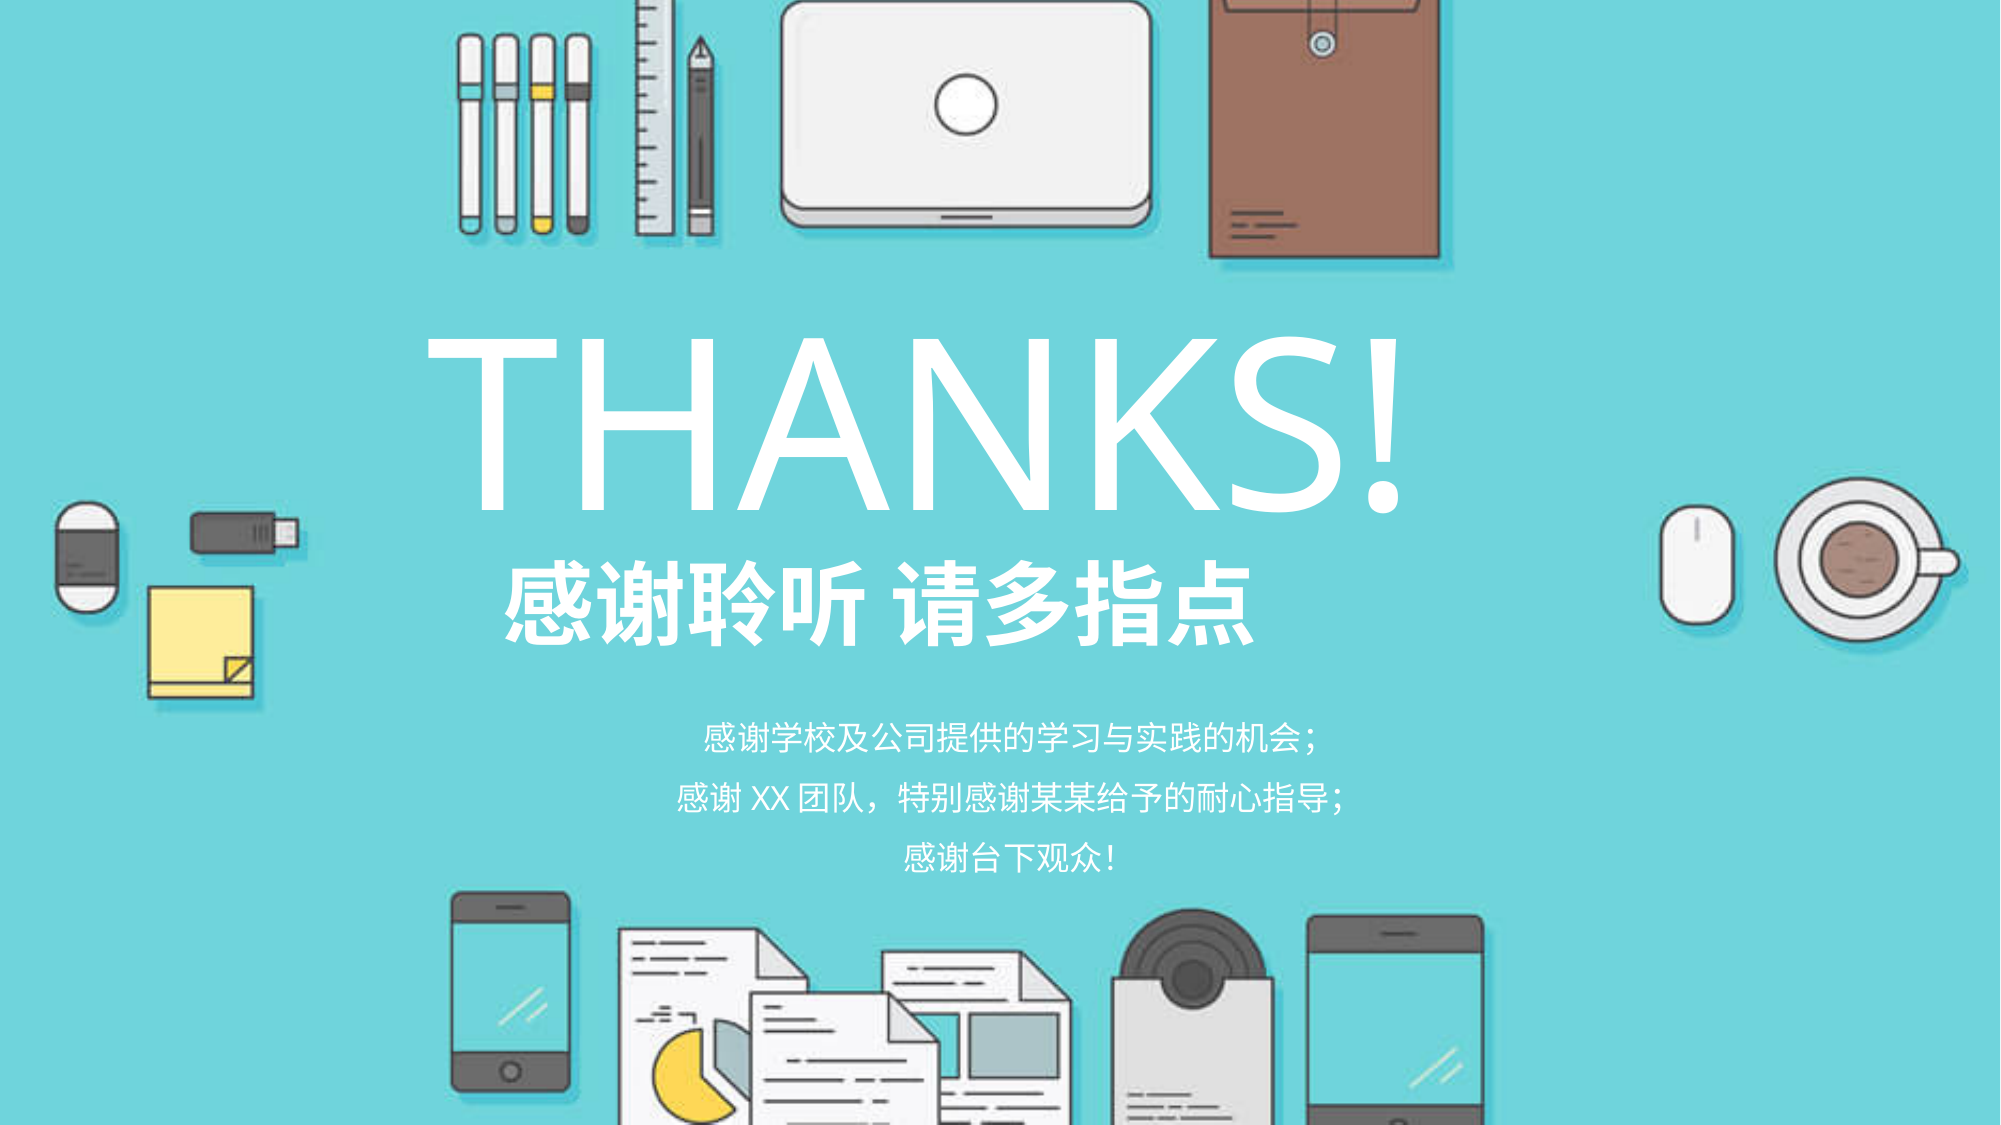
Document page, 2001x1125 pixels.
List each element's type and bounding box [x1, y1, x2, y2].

picture [0, 0, 2001, 1125]
text_box [212, 263, 1828, 948]
